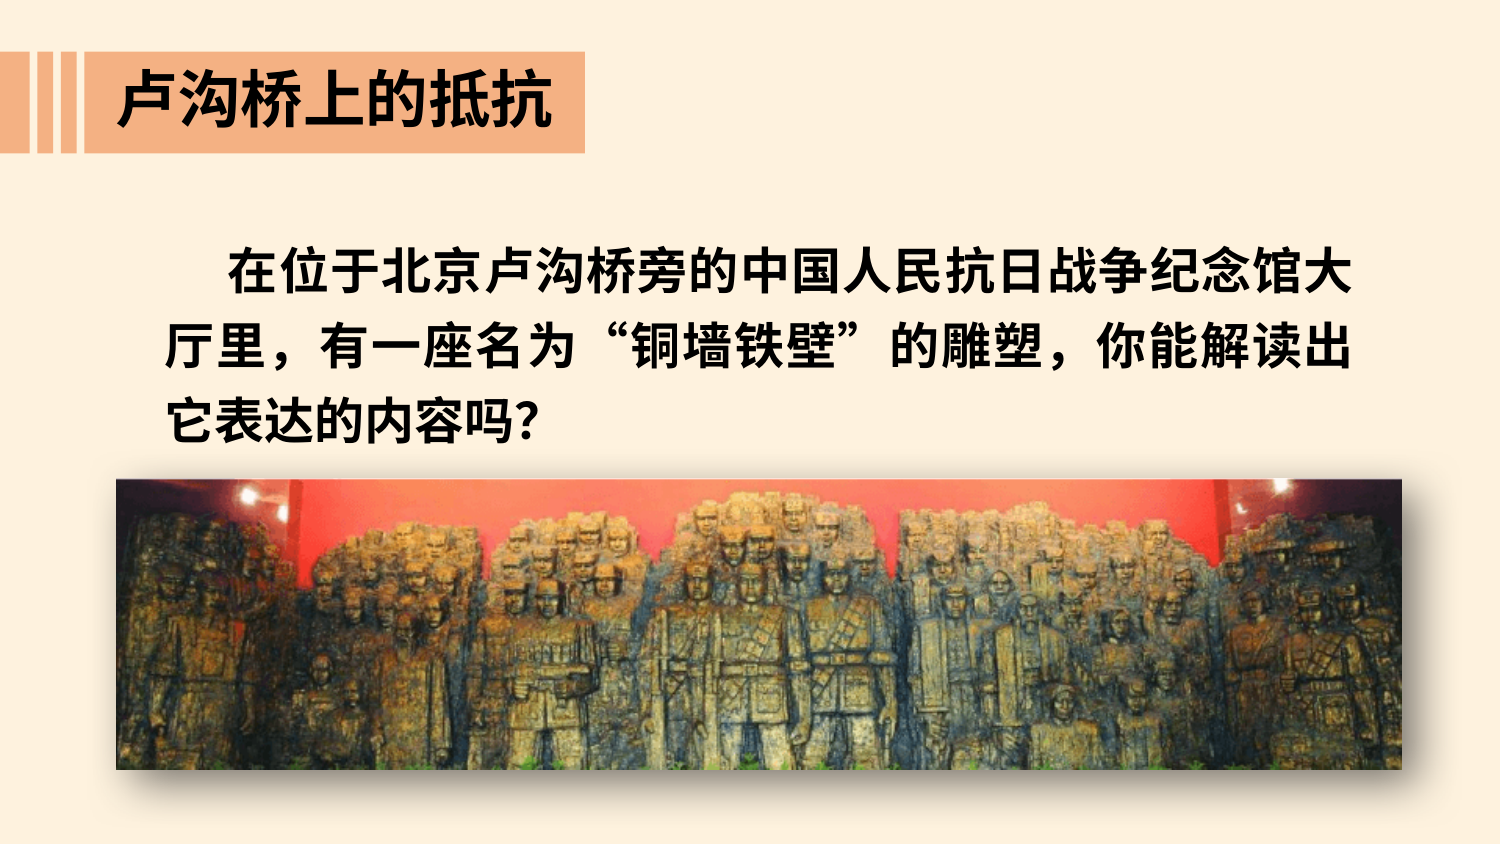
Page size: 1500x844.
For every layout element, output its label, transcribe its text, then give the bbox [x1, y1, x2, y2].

text_box [0, 51, 30, 154]
text_box 在位于北京卢沟桥旁的中国人民抗日战争纪念馆大厅里，有一座名为“铜墙铁壁”的雕塑，你能解读出它表达的内容吗？ [153, 219, 1366, 456]
text_box [60, 51, 77, 154]
text_box [37, 51, 54, 154]
title 卢沟桥上的抵抗 [84, 51, 585, 154]
picture [0, 0, 1500, 844]
